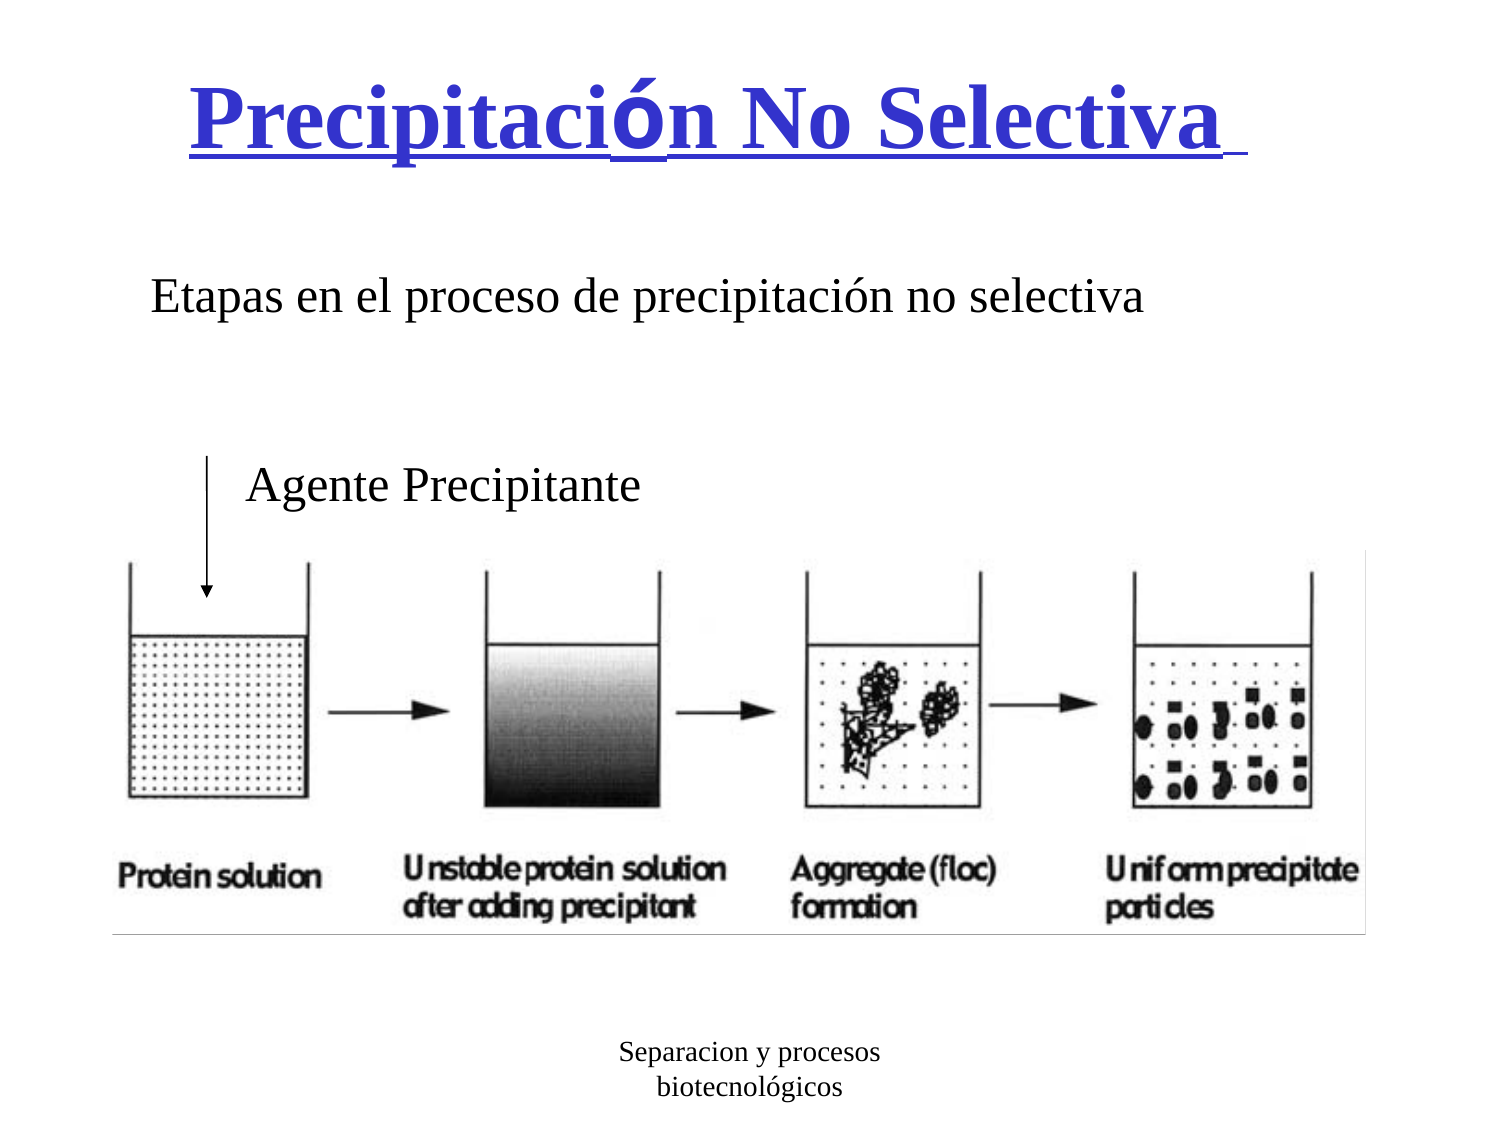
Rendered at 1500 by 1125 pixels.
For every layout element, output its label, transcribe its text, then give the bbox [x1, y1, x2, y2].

text_box Etapas en el proceso de precipitación no selectiva [135, 255, 1365, 331]
text_box [734, 994, 1213, 1070]
text_box Precipitación No Selectiva [62, 49, 1375, 235]
footer Separacion y procesos biotecnológicos [512, 1024, 988, 1101]
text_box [111, 444, 1366, 935]
